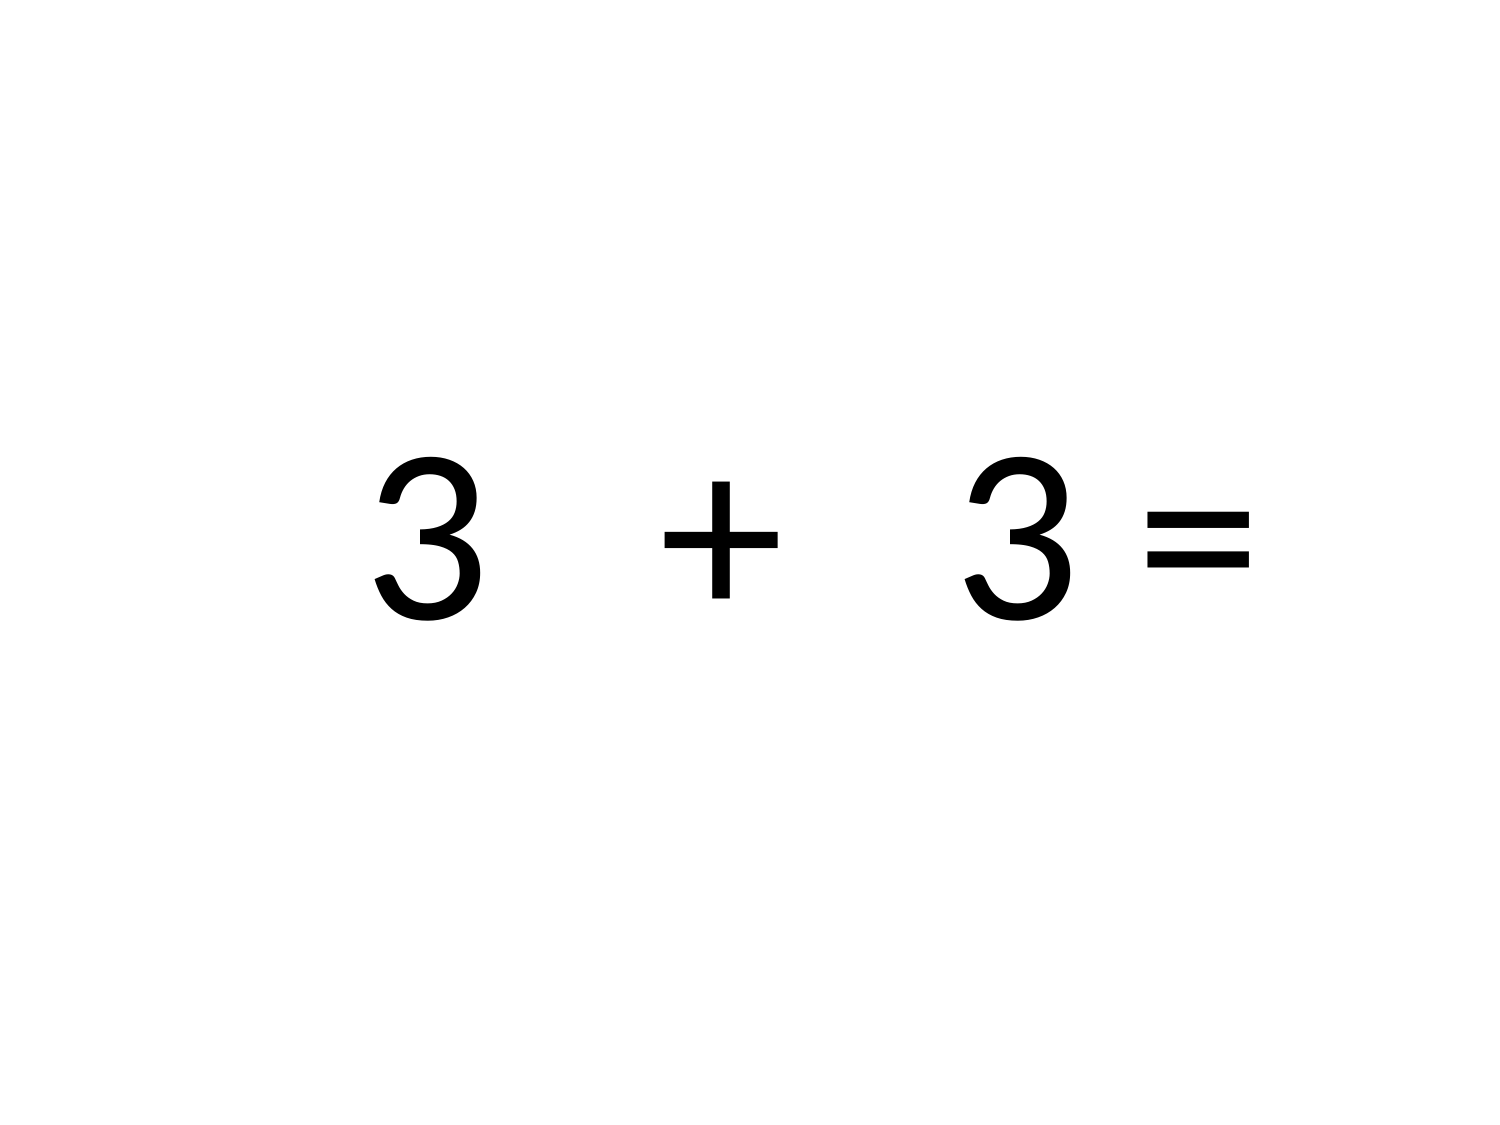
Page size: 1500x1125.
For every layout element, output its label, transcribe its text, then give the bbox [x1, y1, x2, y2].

text_box 3 + 3 = [348, 361, 1329, 677]
